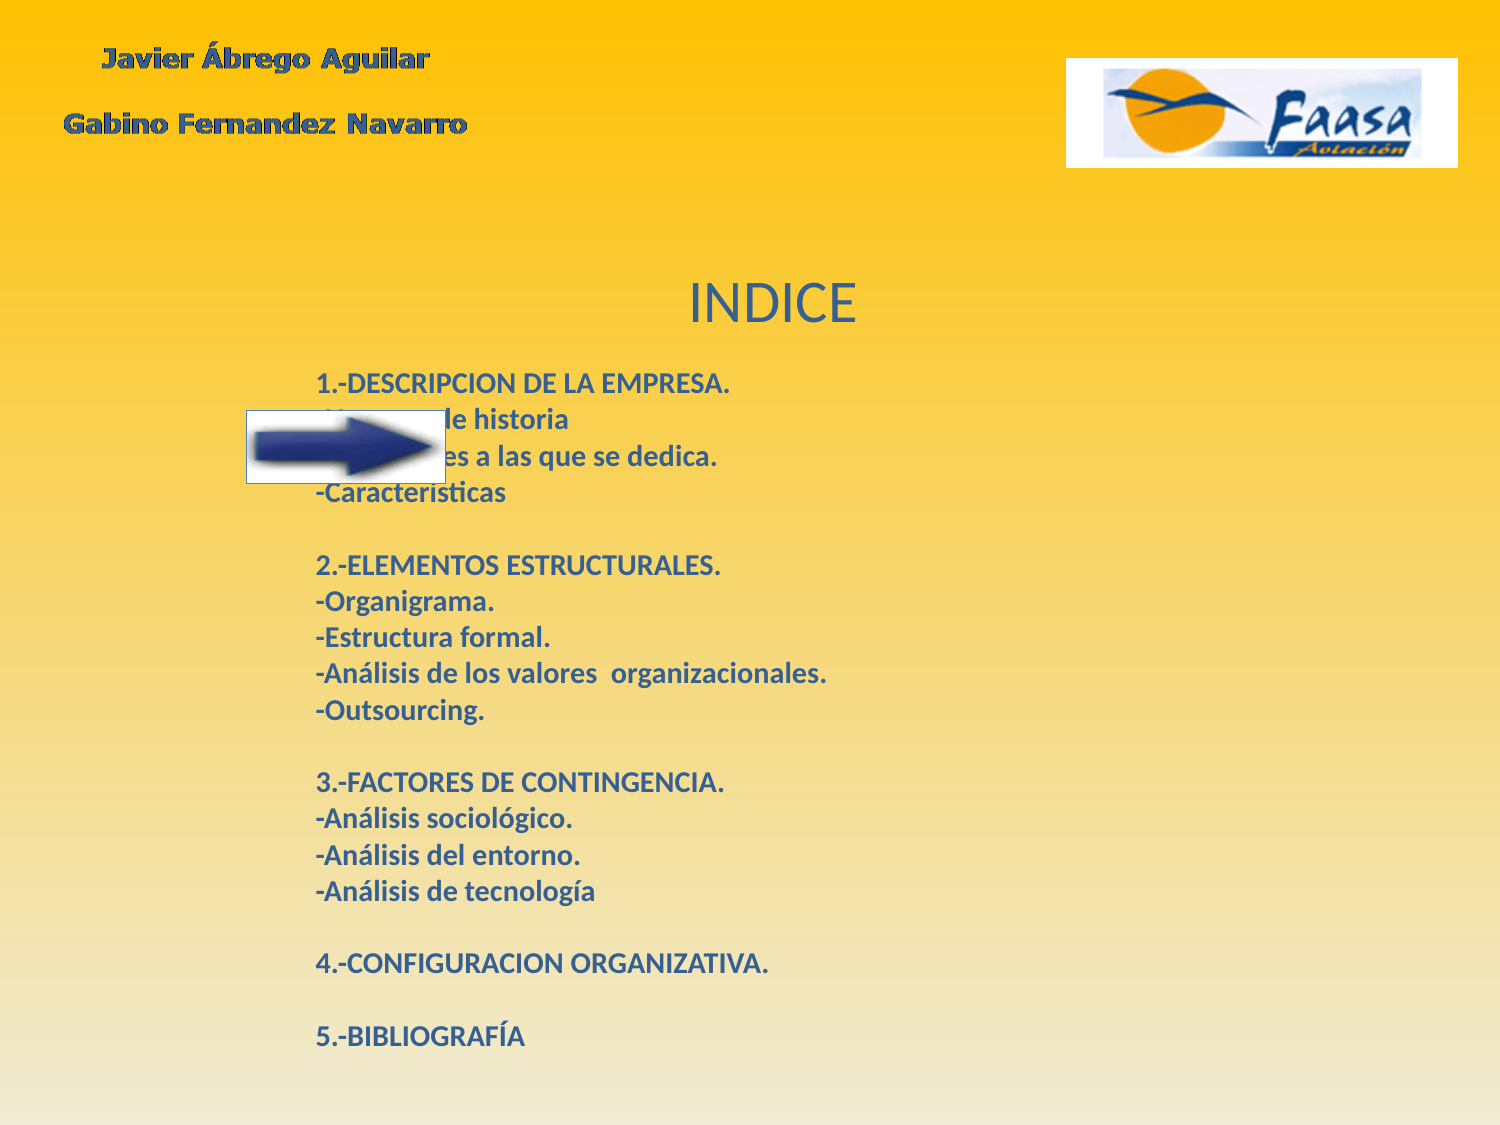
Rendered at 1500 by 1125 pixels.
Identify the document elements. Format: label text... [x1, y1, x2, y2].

subtitle INDICE 1.-DESCRIPCION DE LA EMPRESA. -Un poco de historia -Actividades a las que se dedica. -Características 2.-ELEMENTOS ESTRUCTURALES. -Organigrama. -Estructura formal. -Análisis de los valores organizacionales. -Outsourcing. 3.-FACTORES DE CONTINGENCIA. -Análisis sociológico. -Análisis del entorno. -Análisis de tecnología 4.-CONFIGURACION ORGANIZATIVA. 5.-BIBLIOGRAFÍA [164, 269, 1383, 1067]
picture [1066, 58, 1458, 168]
picture [245, 409, 446, 484]
picture [0, 0, 530, 214]
